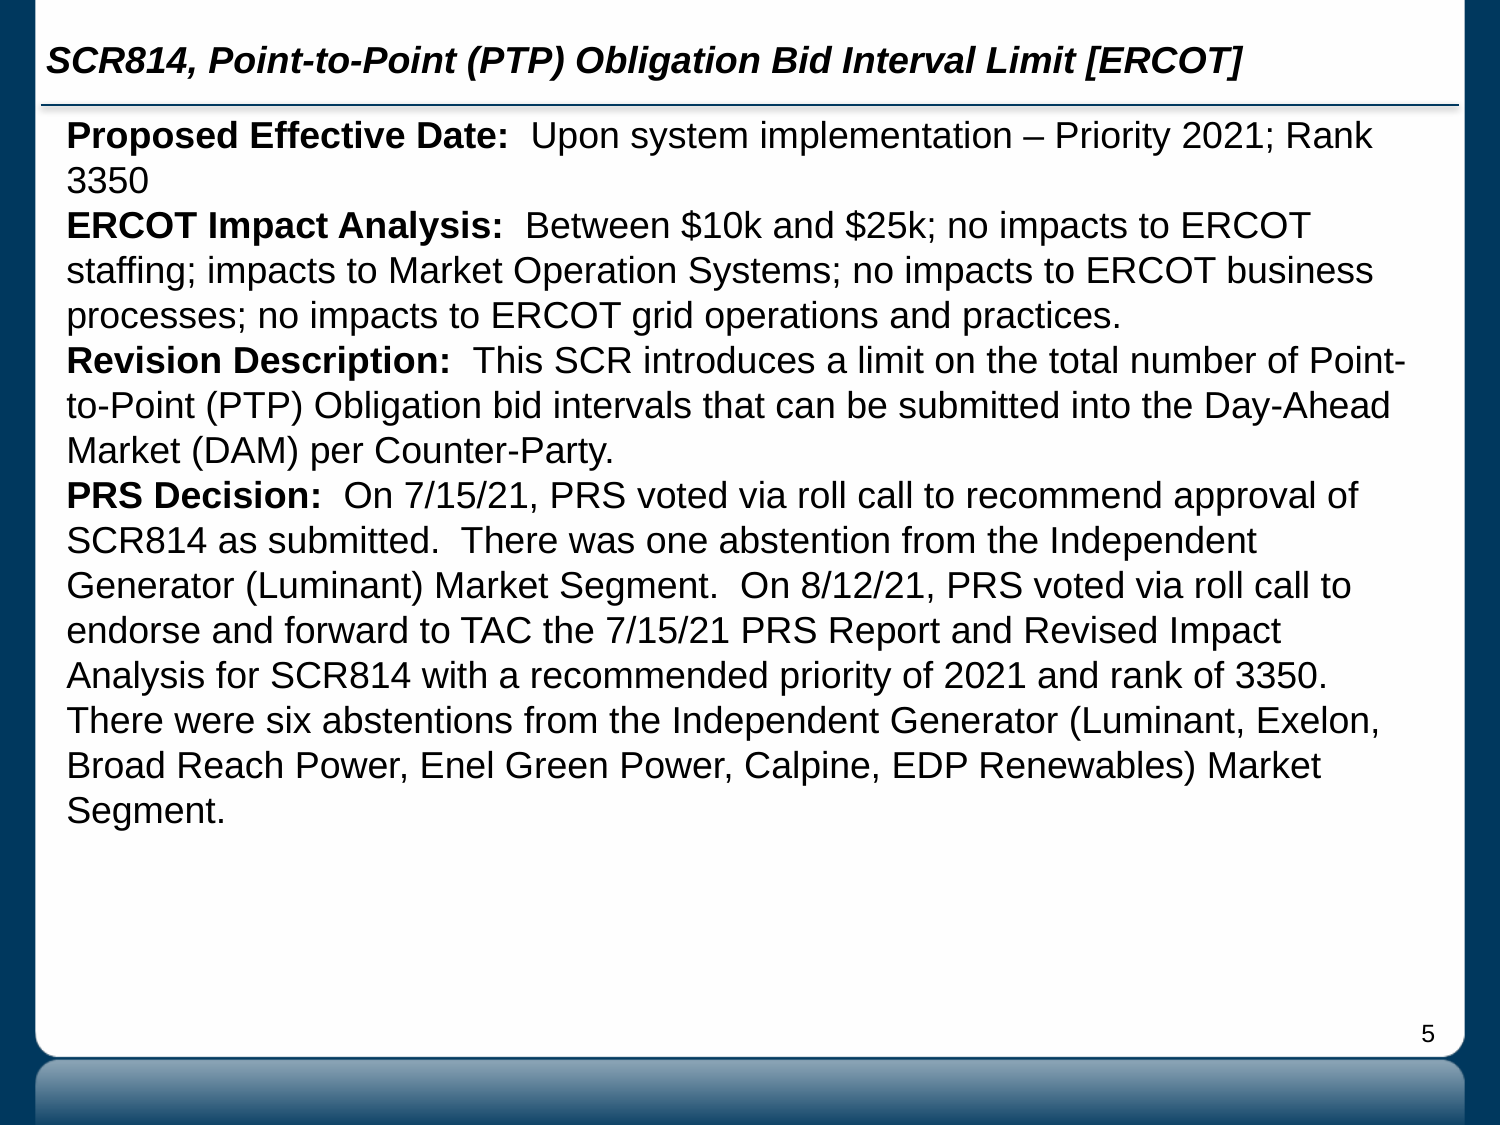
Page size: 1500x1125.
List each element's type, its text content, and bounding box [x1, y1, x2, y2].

text_box Proposed Effective Date: Upon system implementation – Priority 2021; Rank 3350 ERCOT Impact Analysis: Between $10k and $25k; no impacts to ERCOT staffing; impacts to Market Operation Systems; no impacts to ERCOT business processes; no impacts to ERCOT grid operations and practices. Revision Description: This SCR introduces a limit on the total number of Point-to-Point (PTP) Obligation bid intervals that can be submitted into the Day-Ahead Market (DAM) per Counter-Party. PRS Decision: On 7/15/21, PRS voted via roll call to recommend approval of SCR814 as submitted. There was one abstention from the Independent Generator (Luminant) Market Segment. On 8/12/21, PRS voted via roll call to endorse and forward to TAC the 7/15/21 PRS Report and Revised Impact Analysis for SCR814 with a recommended priority of 2021 and rank of 3350. There were six abstentions from the Independent Generator (Luminant, Exelon, Broad Reach Power, Enel Green Power, Calpine, EDP Renewables) Market Segment. [51, 103, 1444, 839]
picture [35, 0, 1465, 1125]
title SCR814, Point-to-Point (PTP) Obligation Bid Interval Limit [ERCOT] [31, 20, 1464, 97]
